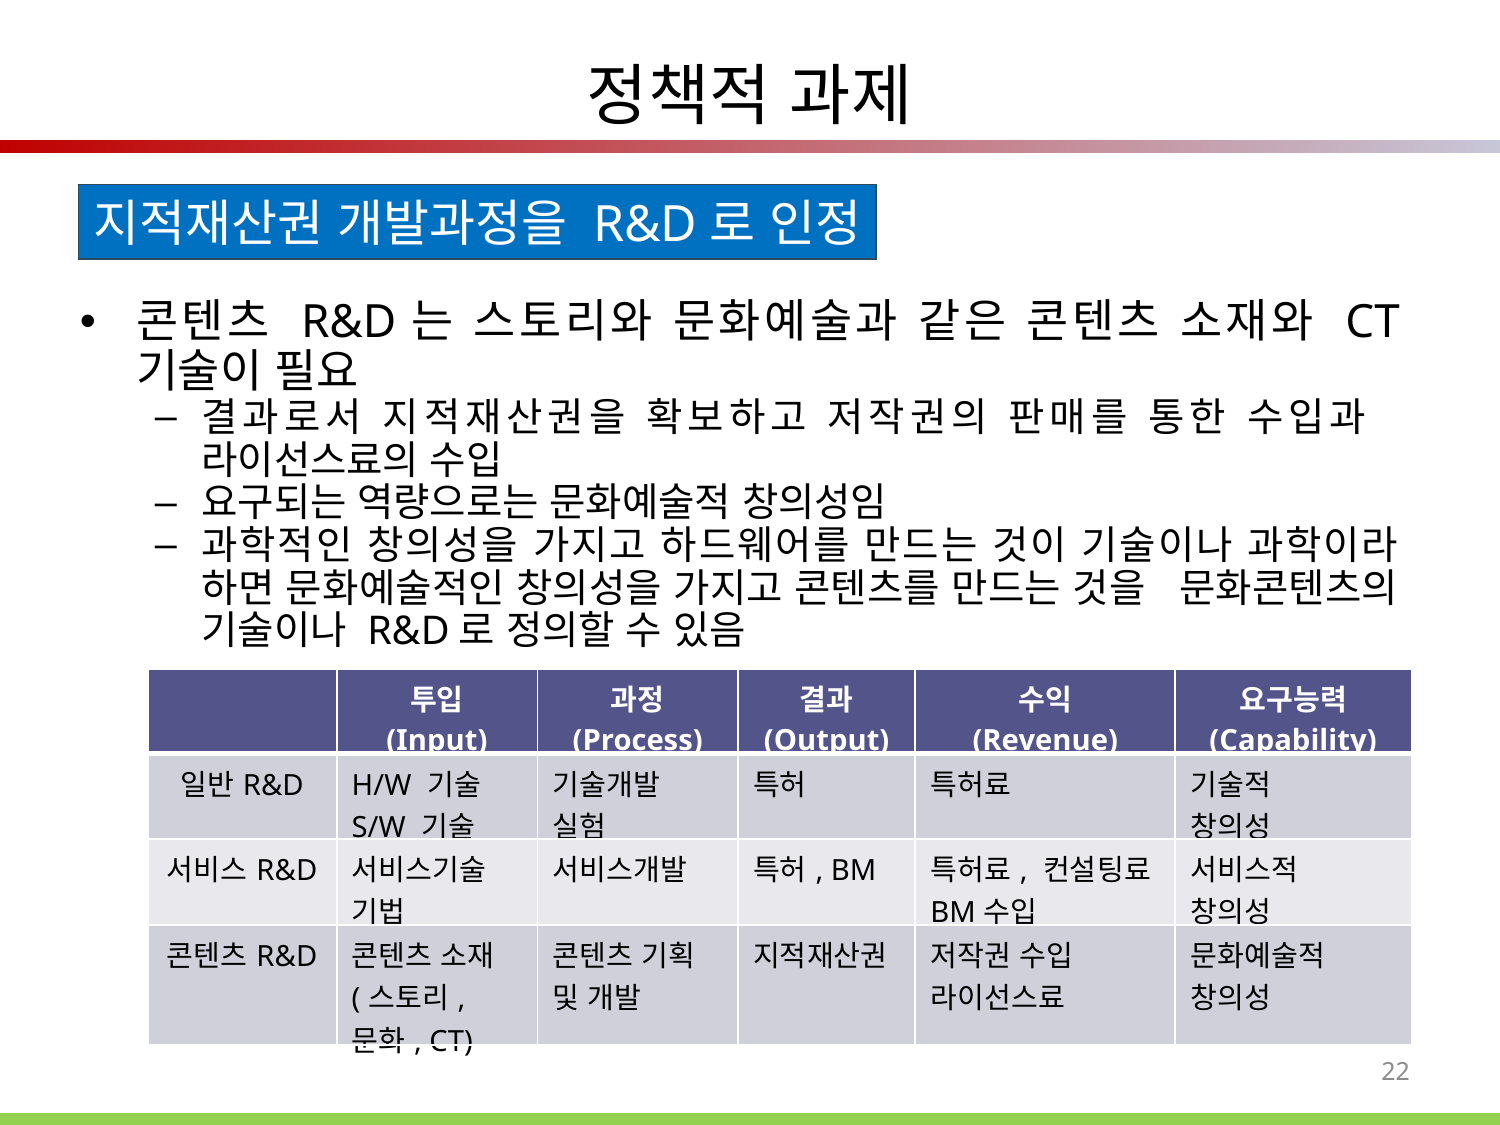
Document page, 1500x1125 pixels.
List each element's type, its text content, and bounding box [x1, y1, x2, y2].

table_cell 일반R&D [149, 756, 336, 838]
table_cell 콘텐츠 소재(스토리, 문화, CT) [338, 926, 537, 1044]
table_cell 콘텐츠R&D [149, 926, 336, 1044]
table_cell 문화예술적 창의성 [1176, 926, 1411, 1042]
slide_number 22 [1074, 1042, 1425, 1103]
table_cell 서비스개발 [538, 840, 737, 924]
table_cell 서비스적 창의성 [1176, 840, 1411, 924]
table_cell 기술개발 실험 [538, 756, 737, 838]
table_cell 기술적 창의성 [1176, 756, 1411, 838]
list 콘텐츠 R&D는 스토리와 문화예술과 같은 콘텐츠 소재와 CT 기술이 필요 결과로서 지적재산권을 확보하고 저작권의 판매를 통한 수입과 라이선스료의 수입 요구되는 역량으로는 문화예술적 창의성임 과학적인 창의성을 가지고 하드웨어를 만드는 것이 기술이나 과학이라 하면 문화예술적인 창의성을 가지고 콘텐츠를 만드는 것을 문화콘텐츠의 기술이나 R&D로 정의할 수 있음 [64, 290, 1416, 1125]
table_cell 지적재산권 [739, 926, 914, 1044]
table_cell H/W 기술 S/W 기술 [338, 756, 537, 838]
table_cell 특허 [739, 756, 914, 838]
table_header 결과 (Output) [739, 670, 914, 751]
table_cell 서비스R&D [149, 840, 336, 924]
table_cell 서비스기술 기법 [338, 840, 537, 924]
table_cell 콘텐츠 기획 및 개발 [538, 926, 737, 1044]
title 정책적 과제 [74, 44, 1426, 141]
table_cell 특허, BM [739, 840, 914, 924]
table_header 수익 (Revenue) [916, 670, 1174, 751]
table_header [149, 670, 336, 751]
table_cell 저작권 수입 라이선스료 [916, 926, 1174, 1044]
table_cell 특허료, 컨설팅료 BM수입 [916, 840, 1174, 924]
table_header 요구능력 (Capability) [1176, 670, 1411, 751]
table_cell 특허료 [916, 756, 1174, 838]
table_header 과정 (Process) [538, 670, 737, 751]
table_header 투입 (Input) [338, 670, 537, 751]
text_box 지적재산권 개발과정을 R&D로 인정 [78, 184, 877, 260]
